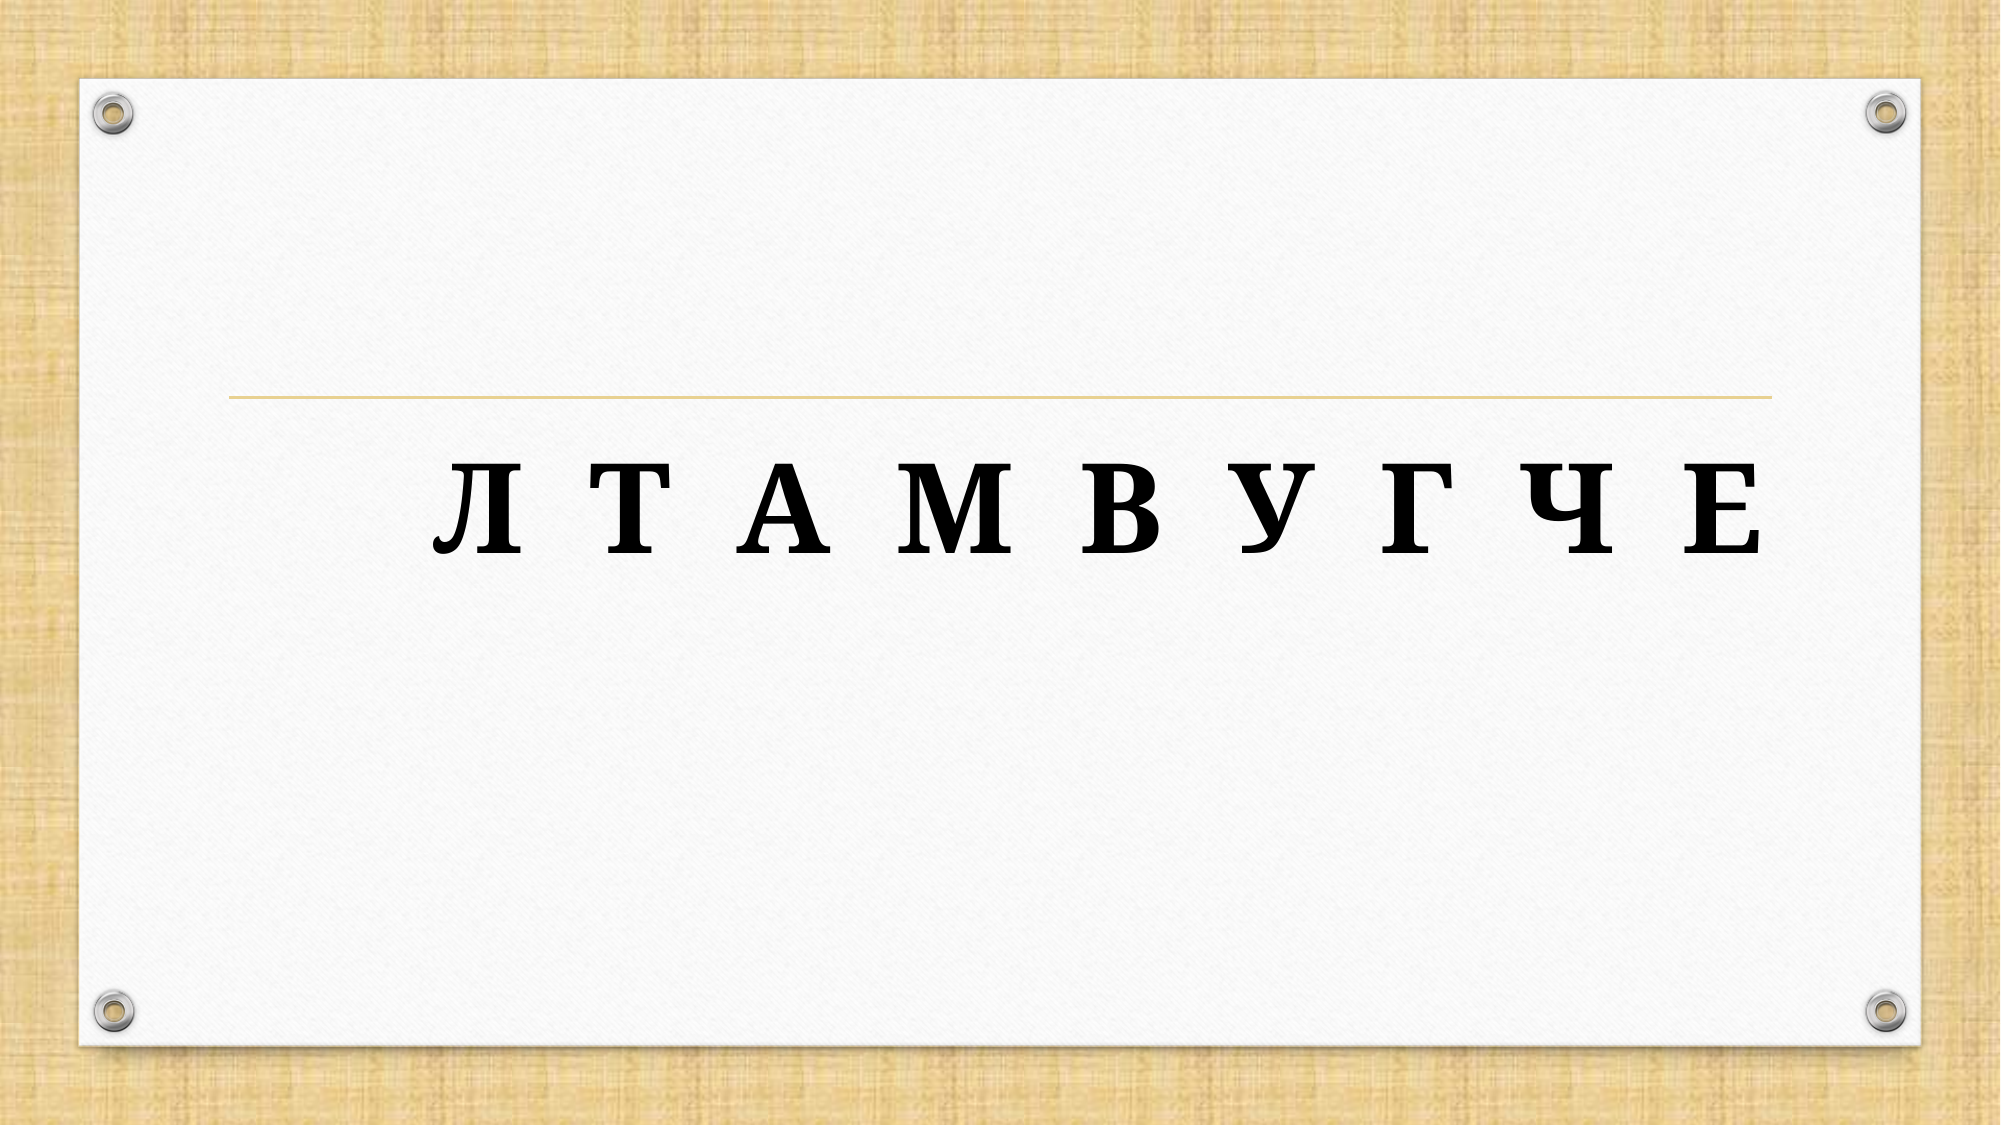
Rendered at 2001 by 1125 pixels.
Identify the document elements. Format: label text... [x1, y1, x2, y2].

picture [0, 0, 2001, 1125]
text_box Л Т А М В У Г Ч Е [418, 420, 1779, 586]
